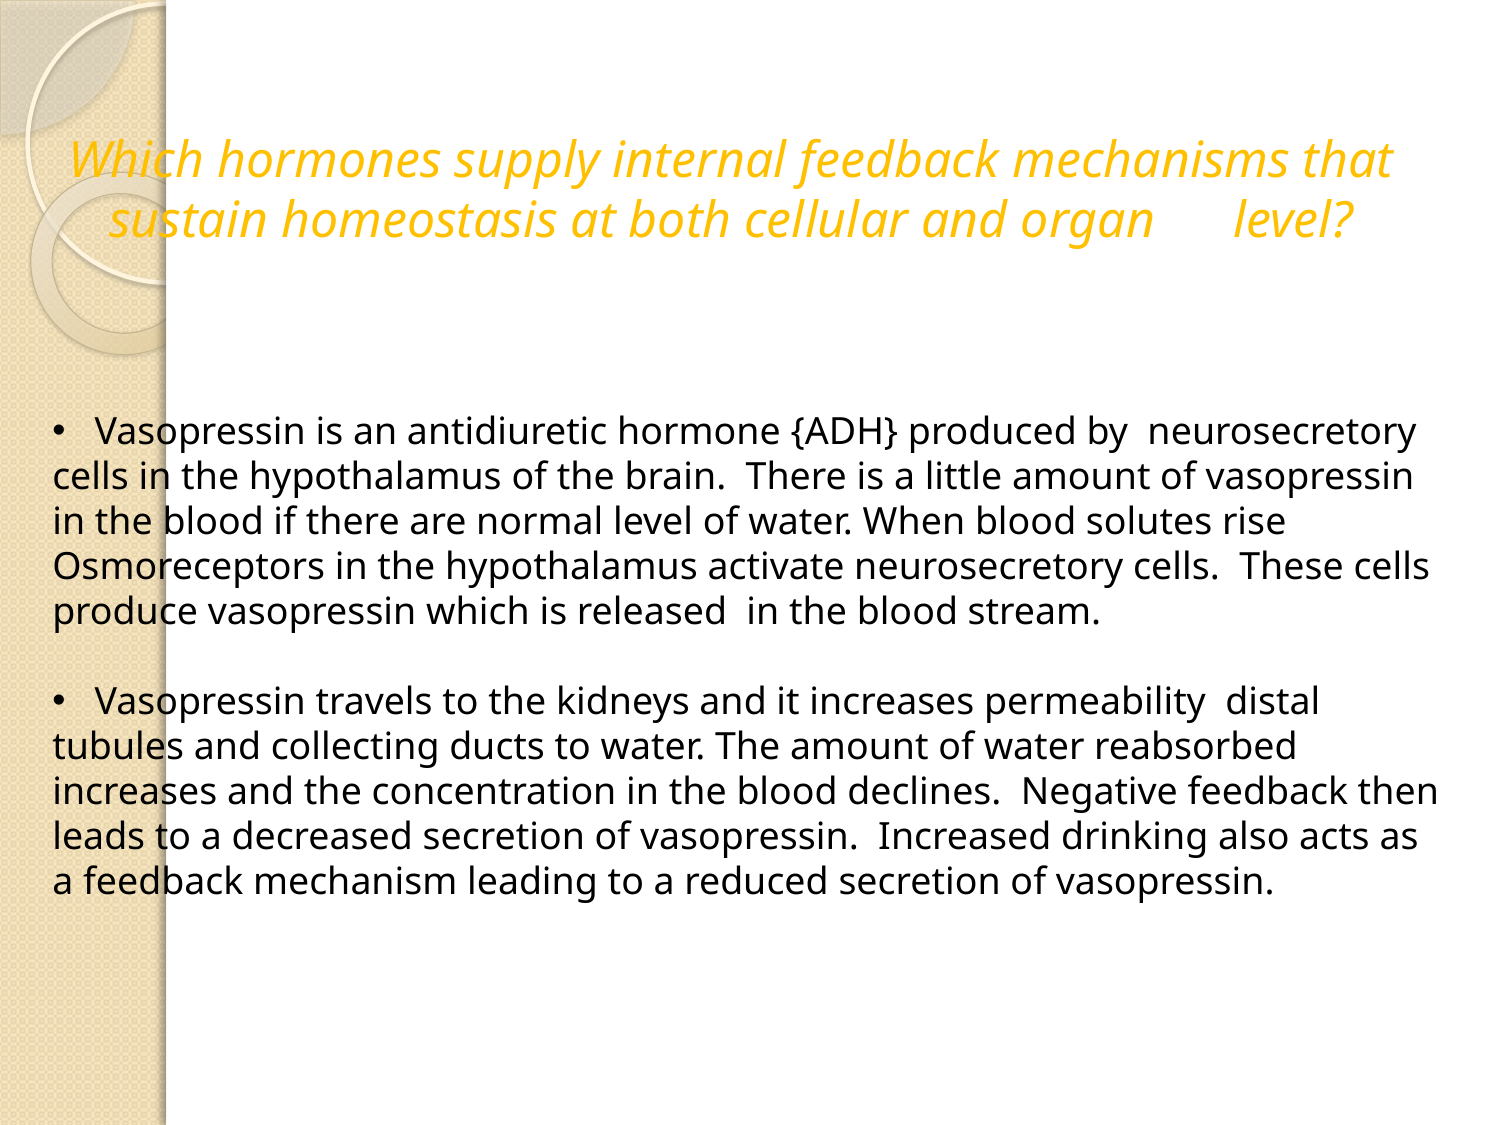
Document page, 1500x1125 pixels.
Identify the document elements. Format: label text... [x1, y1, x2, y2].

title Which hormones supply internal feedback mechanisms that sustain homeostasis at both cellular and organ level? [24, 75, 1438, 300]
text_box Vasopressin is an antidiuretic hormone {ADH} produced by neurosecretory cells in the hypothalamus of the brain. There is a little amount of vasopressin in the blood if there are normal level of water. When blood solutes rise Osmoreceptors in the hypothalamus activate neurosecretory cells. These cells produce vasopressin which is released in the blood stream. Vasopressin travels to the kidneys and it increases permeability distal tubules and collecting ducts to water. The amount of water reabsorbed increases and the concentration in the blood declines. Negative feedback then leads to a decreased secretion of vasopressin. Increased drinking also acts as a feedback mechanism leading to a reduced secretion of vasopressin. [37, 399, 1463, 910]
